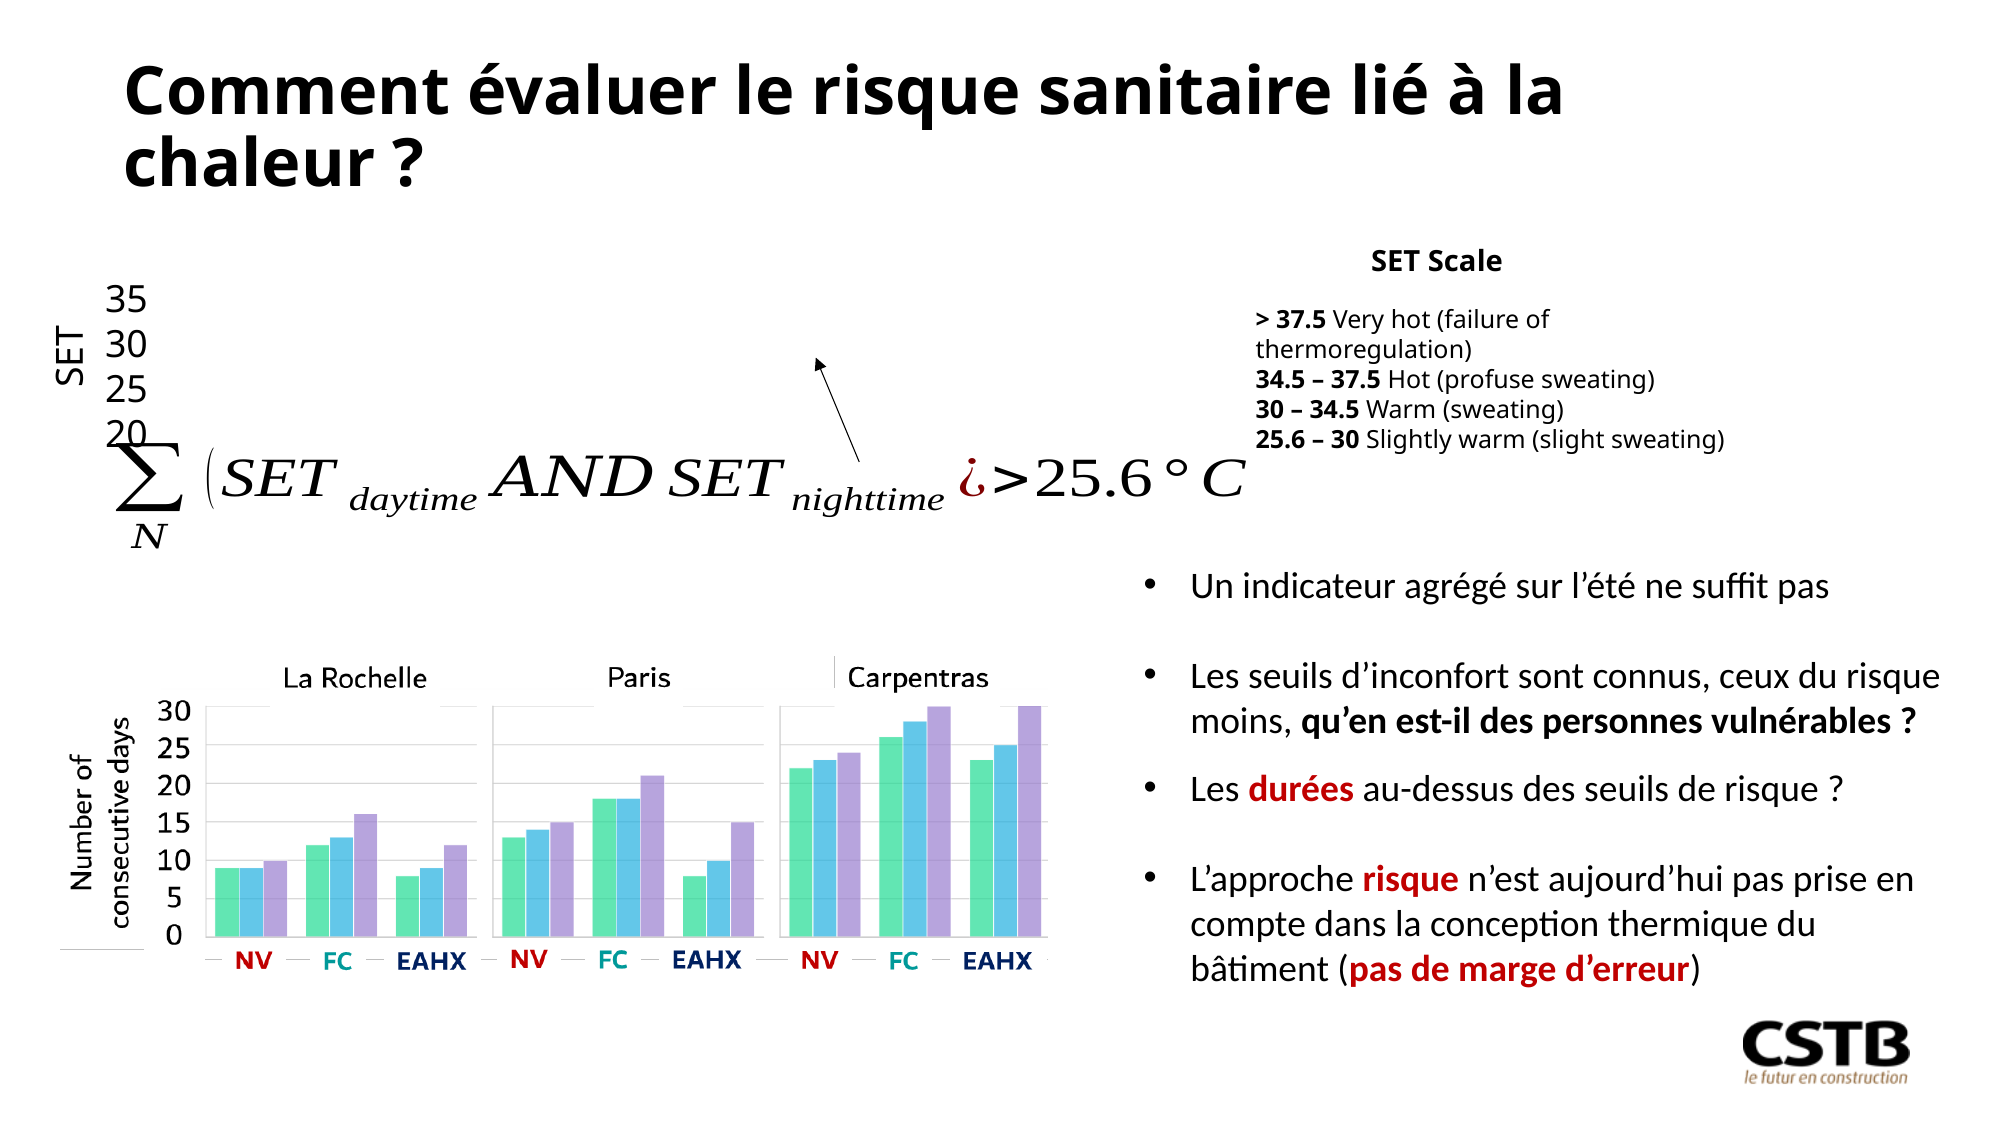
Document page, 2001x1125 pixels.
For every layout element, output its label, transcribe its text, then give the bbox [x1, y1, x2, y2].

picture [55, 628, 1069, 1037]
text_box > 37.5 Very hot (failure of thermoregulation) 34.5 – 37.5 Hot (profuse sweating) 30 – 34.5 Warm (sweating) 25.6 – 30 Slightly warm (slight sweating) [1240, 296, 1767, 462]
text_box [815, 357, 860, 462]
text_box SET Scale [1356, 234, 1518, 285]
text_box Un indicateur agrégé sur l’été ne suffit pas Les seuils d’inconfort sont connus, ceux du risque moins, qu’en est-il des personnes vulnérables ? Les durées au-dessus des seuils de risque ? L’approche risque n’est aujourd’hui pas prise en compte dans la conception thermique du bâtiment (pas de marge d’erreur) [1128, 553, 1962, 997]
title Comment évaluer le risque sanitaire lié à la chaleur ? [108, 20, 1834, 238]
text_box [37, 258, 1153, 465]
picture [1743, 1019, 1910, 1087]
